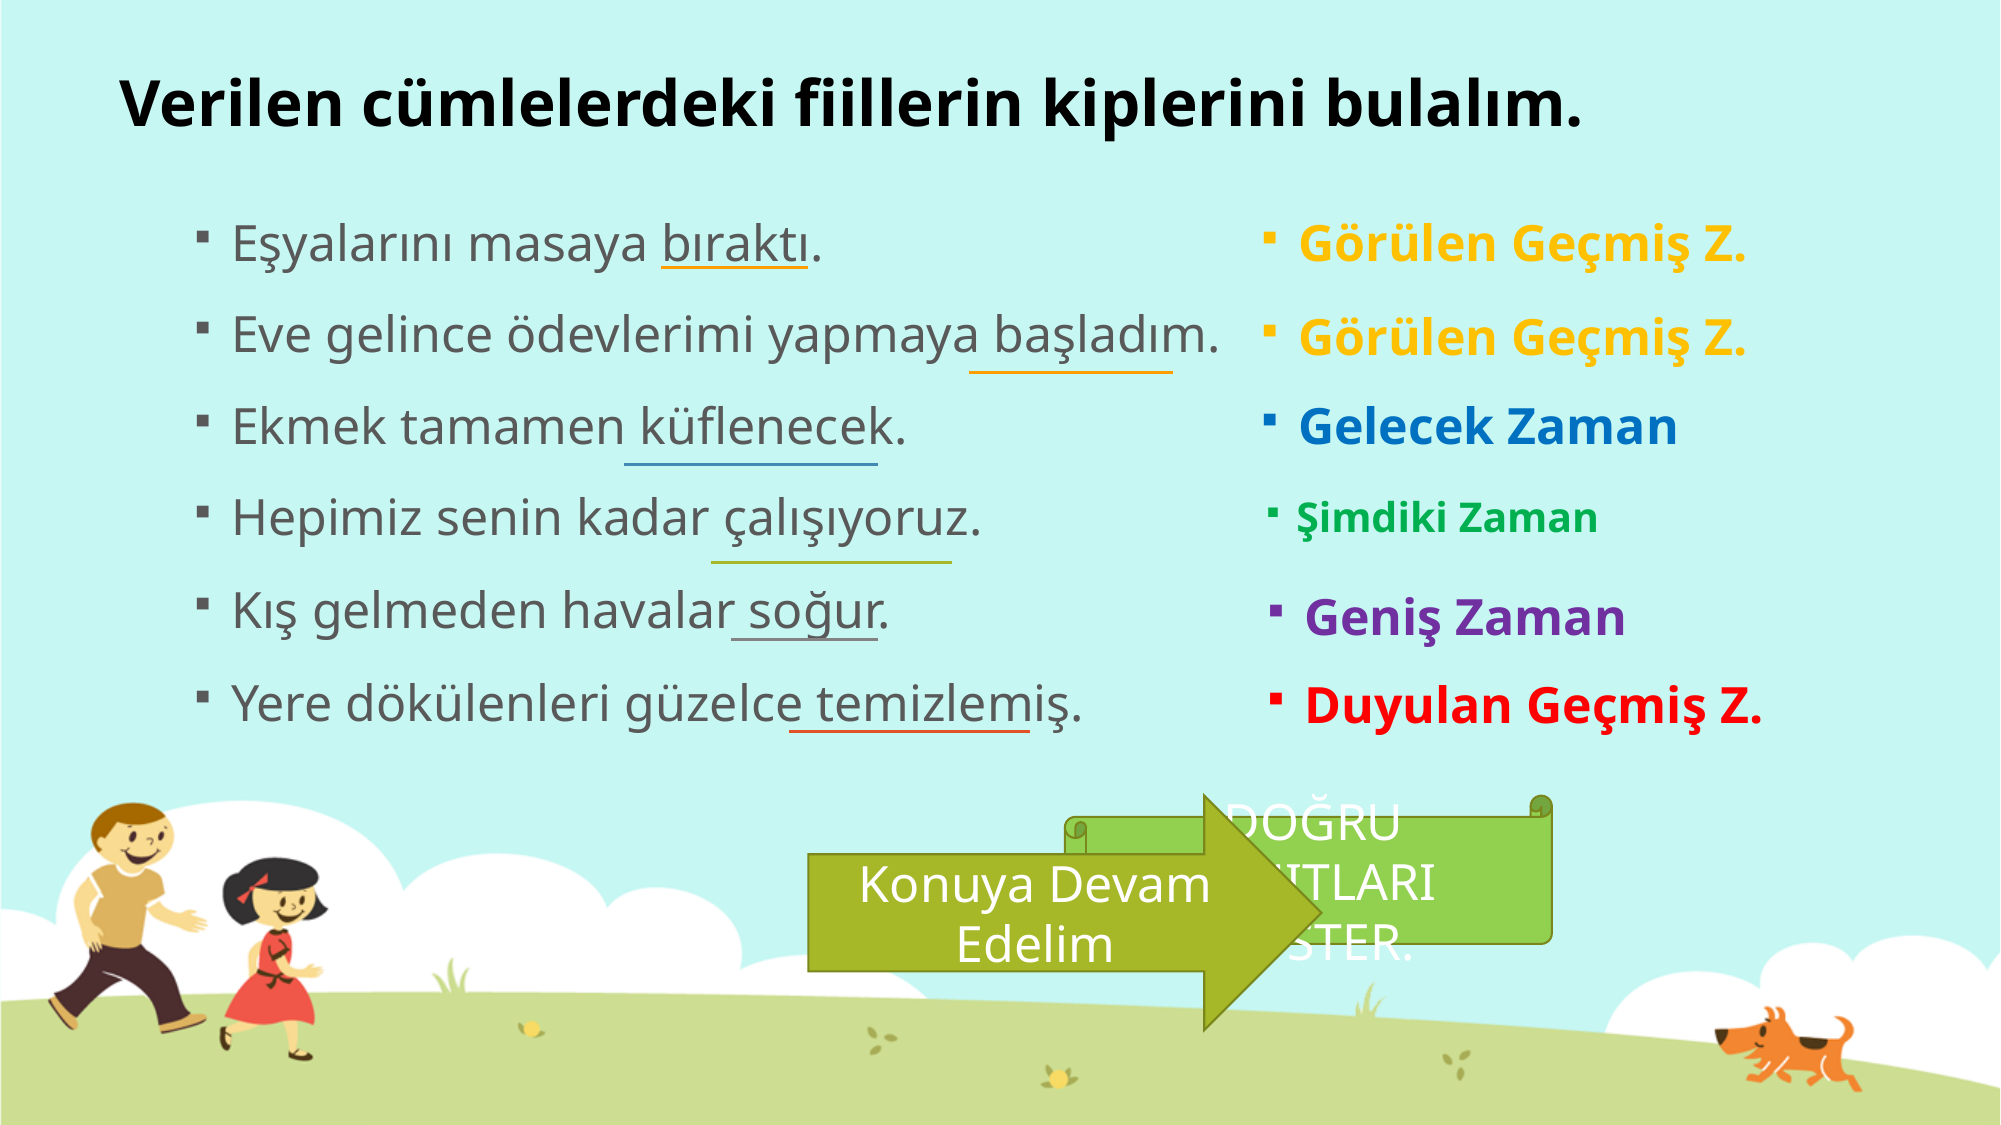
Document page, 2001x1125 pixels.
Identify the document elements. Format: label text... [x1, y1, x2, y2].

text_box DOĞRU YANITLARI GÖSTER. [1227, 794, 1553, 945]
text_box DOĞRU YANITLARI GÖSTER. [1063, 815, 1203, 853]
text_box Eve gelince ödevlerimi yapmaya başladım. [171, 301, 1829, 393]
text_box Görülen Geçmiş Z. [1238, 211, 1880, 300]
text_box Duyulan Geçmiş Z. [1244, 672, 1812, 762]
text_box Geniş Zaman [1244, 584, 1658, 672]
title Verilen cümlelerdeki fiillerin kiplerini bulalım. [104, 48, 1735, 148]
text_box Görülen Geçmiş Z. [1238, 304, 1812, 393]
text_box Yere dökülenleri güzelce temizlemiş. [171, 670, 1244, 762]
text_box Hepimiz senin kadar çalışıyoruz. [171, 485, 1829, 577]
text_box Gelecek Zaman [1238, 393, 1829, 483]
text_box Kış gelmeden havalar soğur. [171, 577, 1245, 669]
text_box Eşyalarını masaya bıraktı. [171, 210, 1829, 301]
text_box Konuya Devam Edelim [807, 793, 1323, 1033]
text_box Şimdiki Zaman [1244, 489, 1658, 579]
text_box Ekmek tamamen küflenecek. [171, 394, 1959, 486]
picture [0, 0, 2001, 1125]
